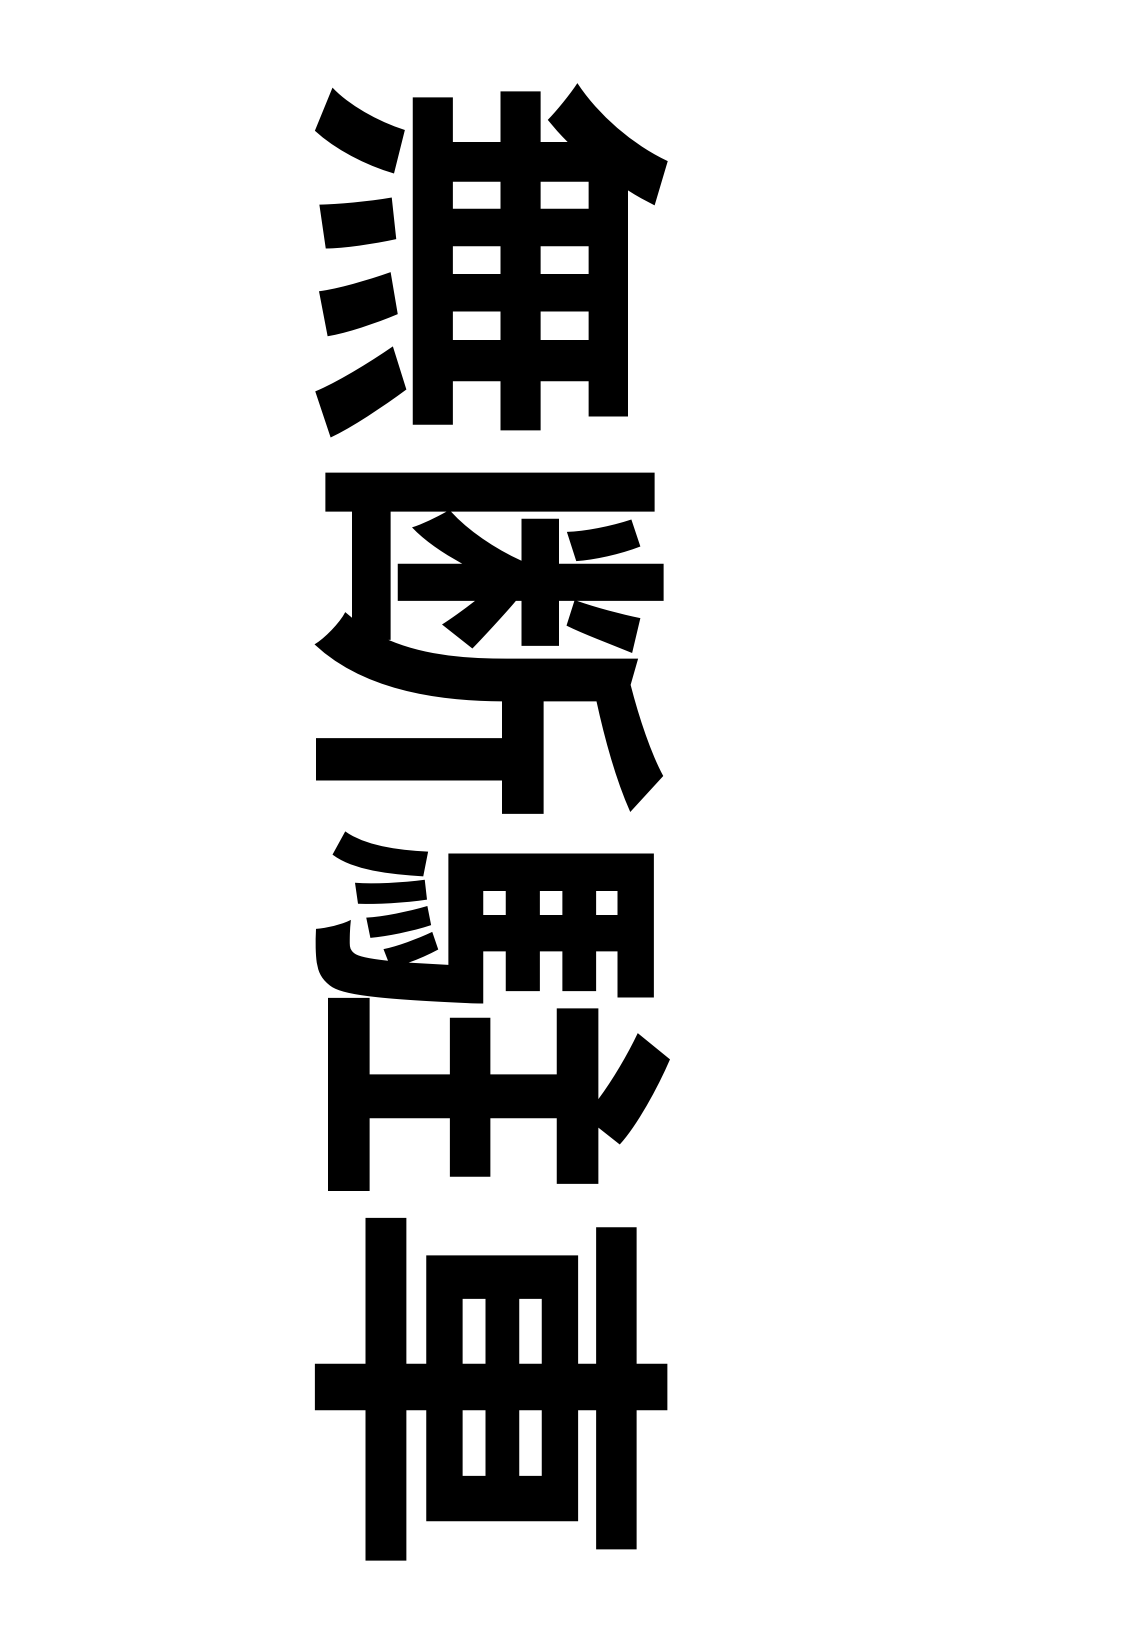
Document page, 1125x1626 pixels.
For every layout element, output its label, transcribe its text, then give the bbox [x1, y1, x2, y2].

text_box 無断駐車 [267, 37, 752, 1614]
